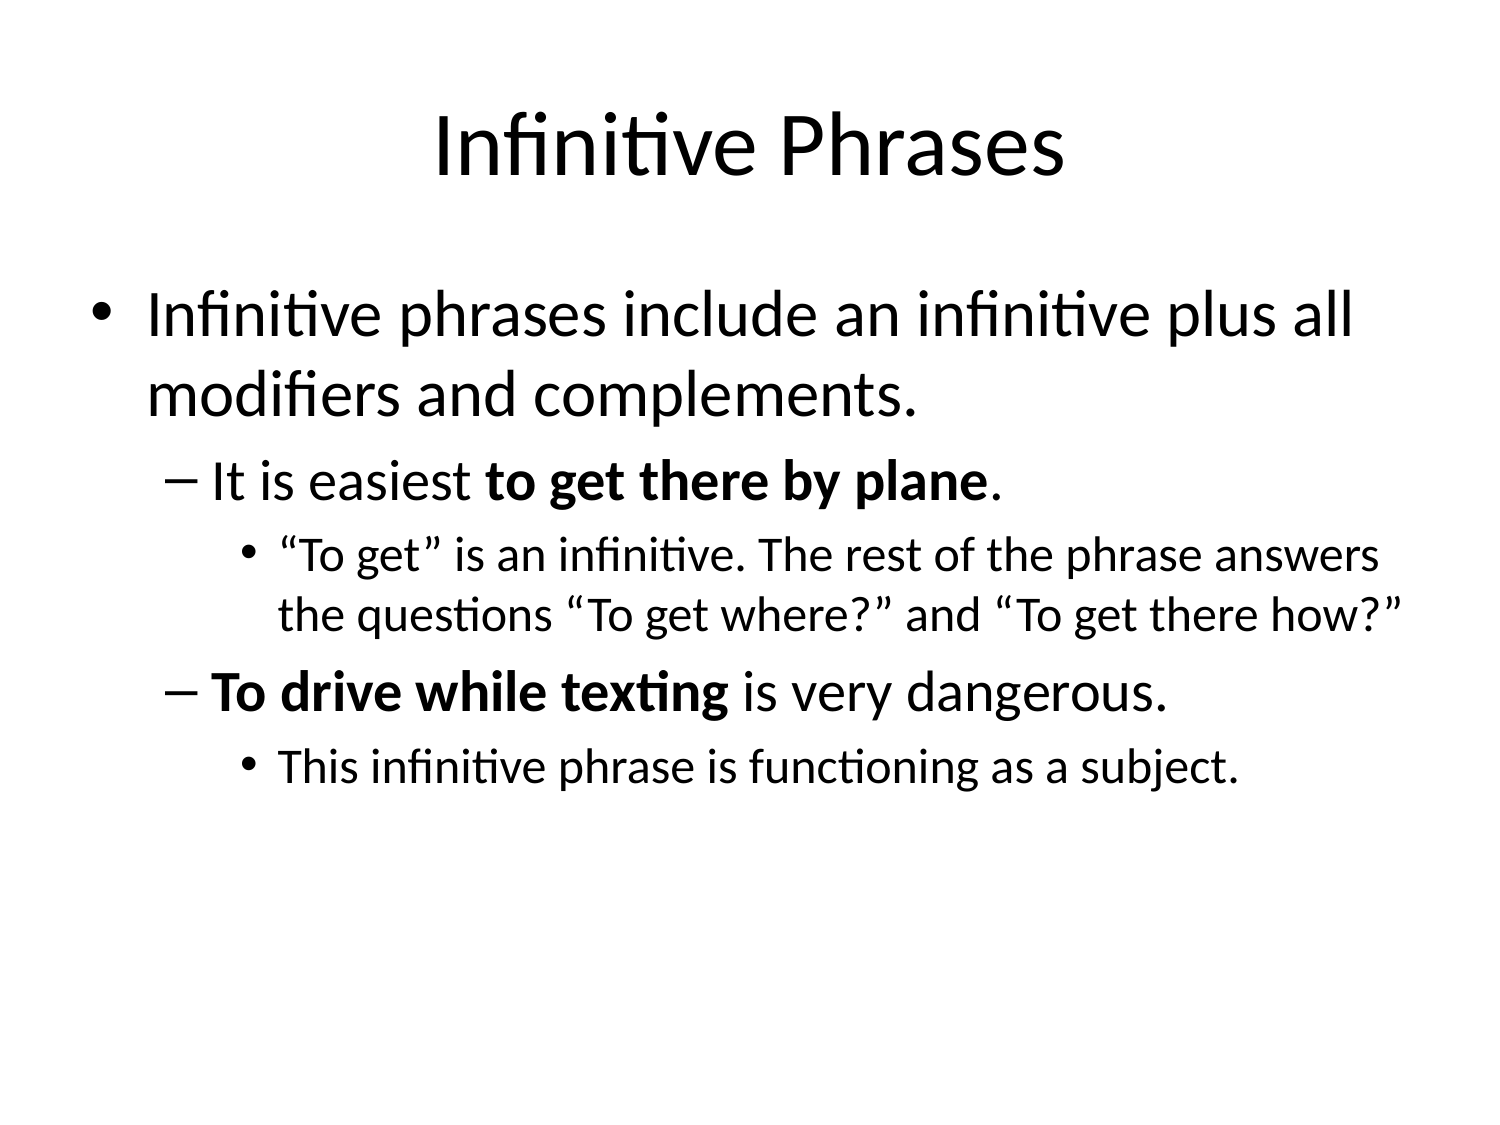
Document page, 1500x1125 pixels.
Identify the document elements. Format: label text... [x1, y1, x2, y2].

title Infinitive Phrases [75, 45, 1425, 233]
list Infinitive phrases include an infinitive plus all modifiers and complements. It is easiest to get there by plane. “To get” is an infinitive. The rest of the phrase answers the questions “To get where?” and “To get there how?” To drive while texting is very dangerous. This infinitive phrase is functioning as a subject. [75, 262, 1425, 1005]
